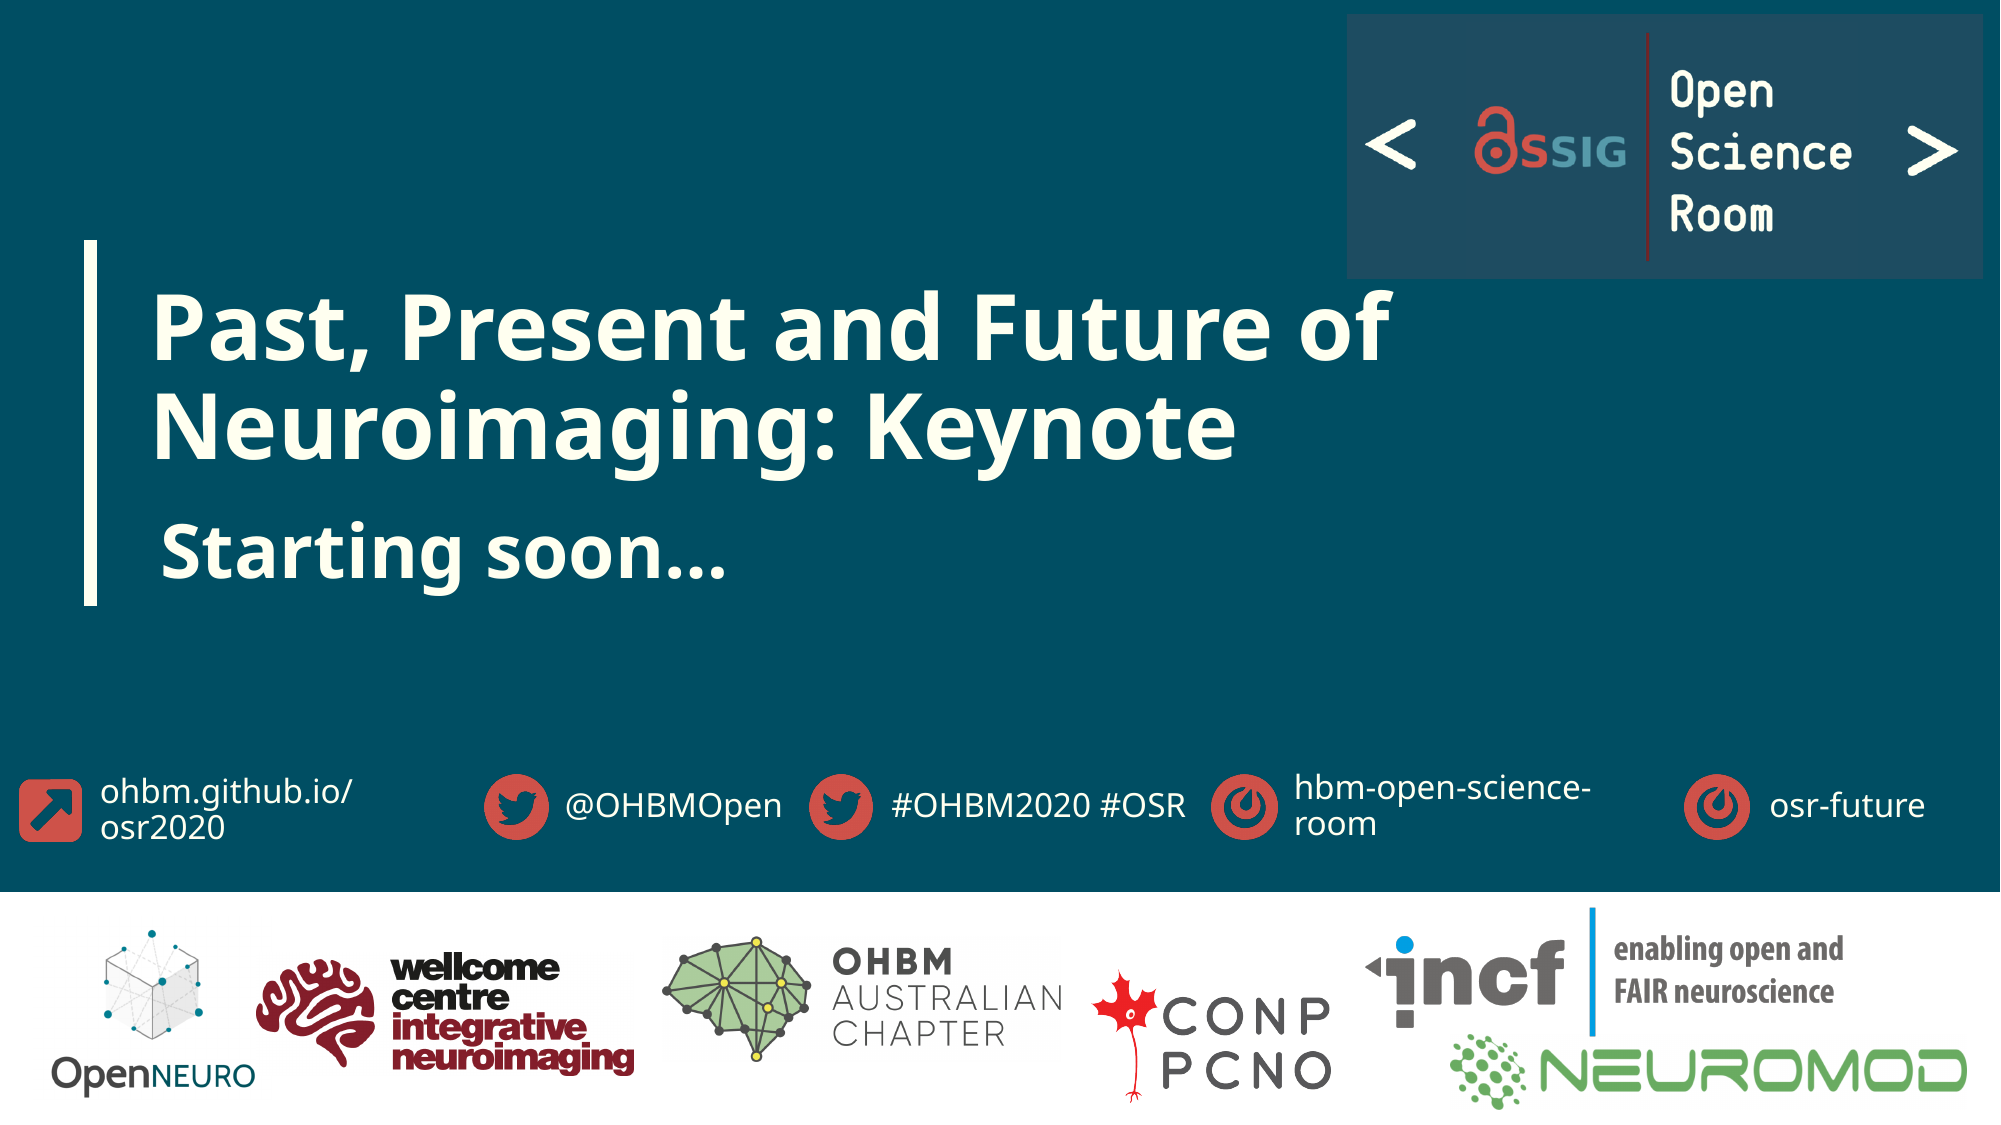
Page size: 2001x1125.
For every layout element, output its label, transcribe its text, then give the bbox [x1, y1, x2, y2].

text_box Past, Present and Future of Neuroimaging: Keynote [134, 312, 1967, 487]
text_box [0, 0, 2000, 893]
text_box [808, 770, 1208, 844]
picture [1348, 15, 1982, 278]
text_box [19, 775, 490, 846]
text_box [33, 863, 1967, 1110]
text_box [484, 771, 800, 843]
text_box Starting soon… [145, 427, 1495, 603]
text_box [1684, 774, 2000, 840]
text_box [1211, 774, 1680, 840]
